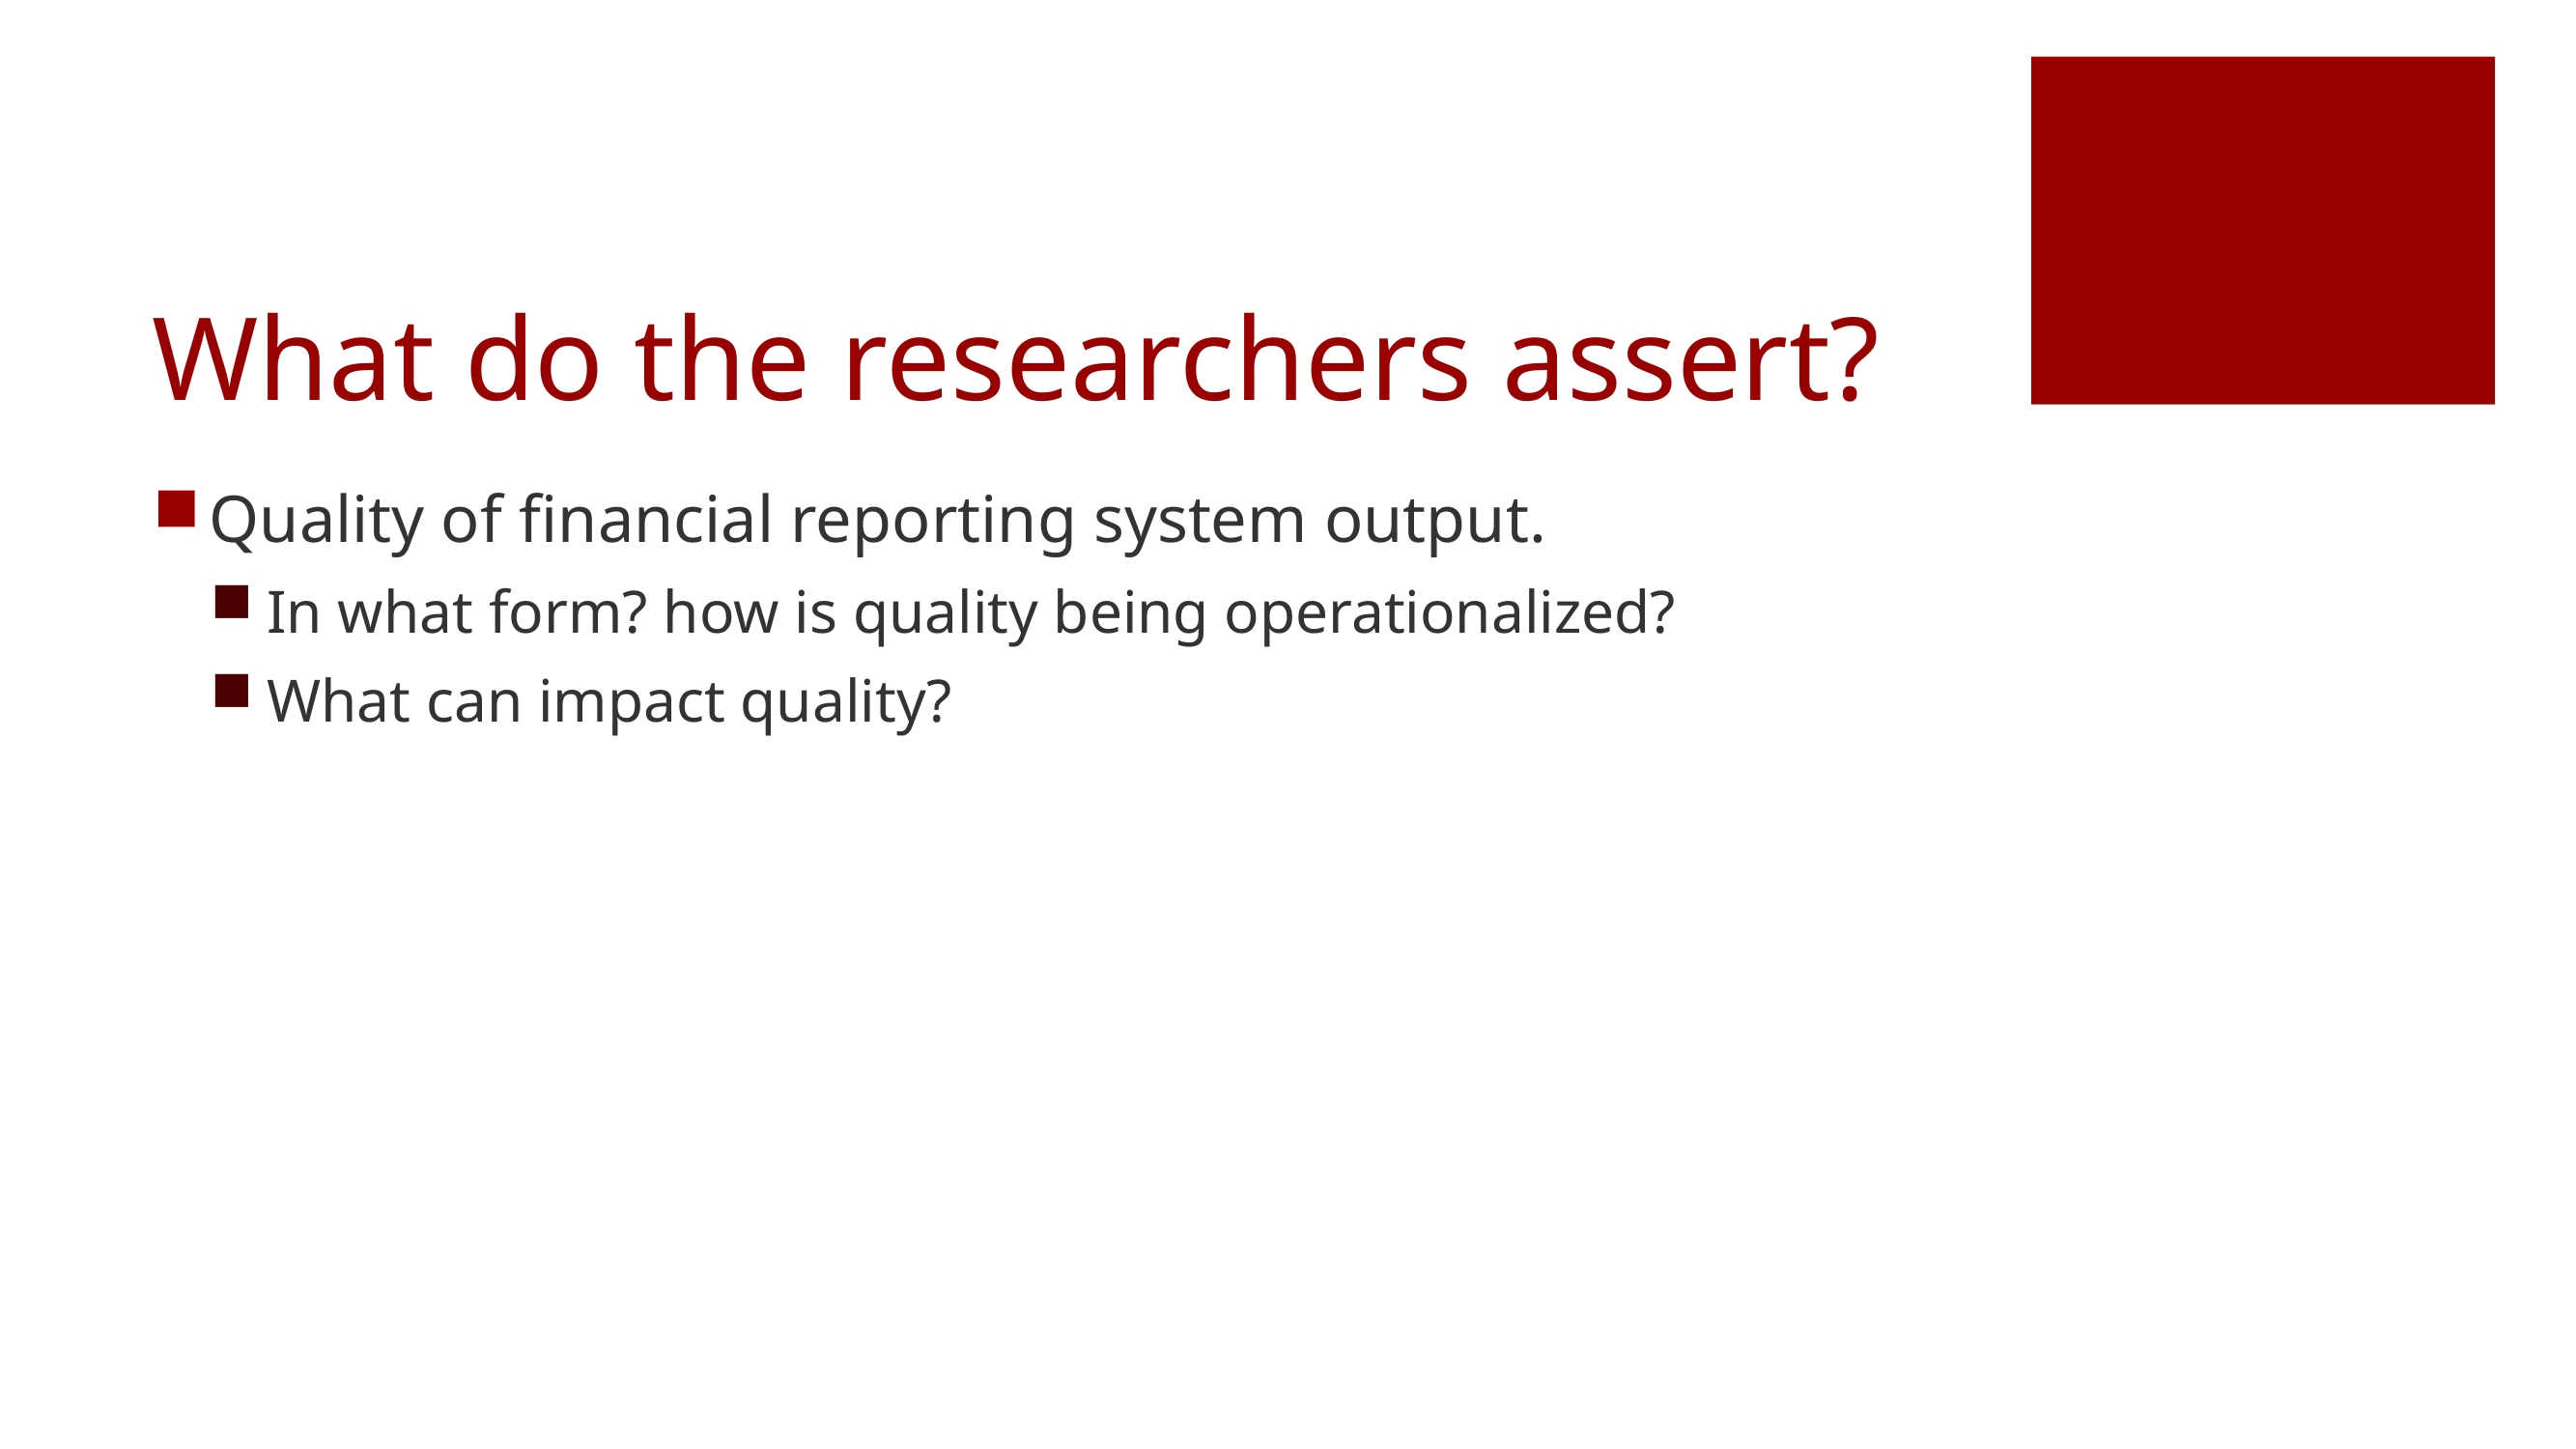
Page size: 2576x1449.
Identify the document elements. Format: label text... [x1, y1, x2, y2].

list Quality of financial reporting system output. In what form? how is quality being operationalized? What can impact quality? [128, 467, 1963, 1294]
title What do the researchers assert? [128, 193, 1963, 435]
